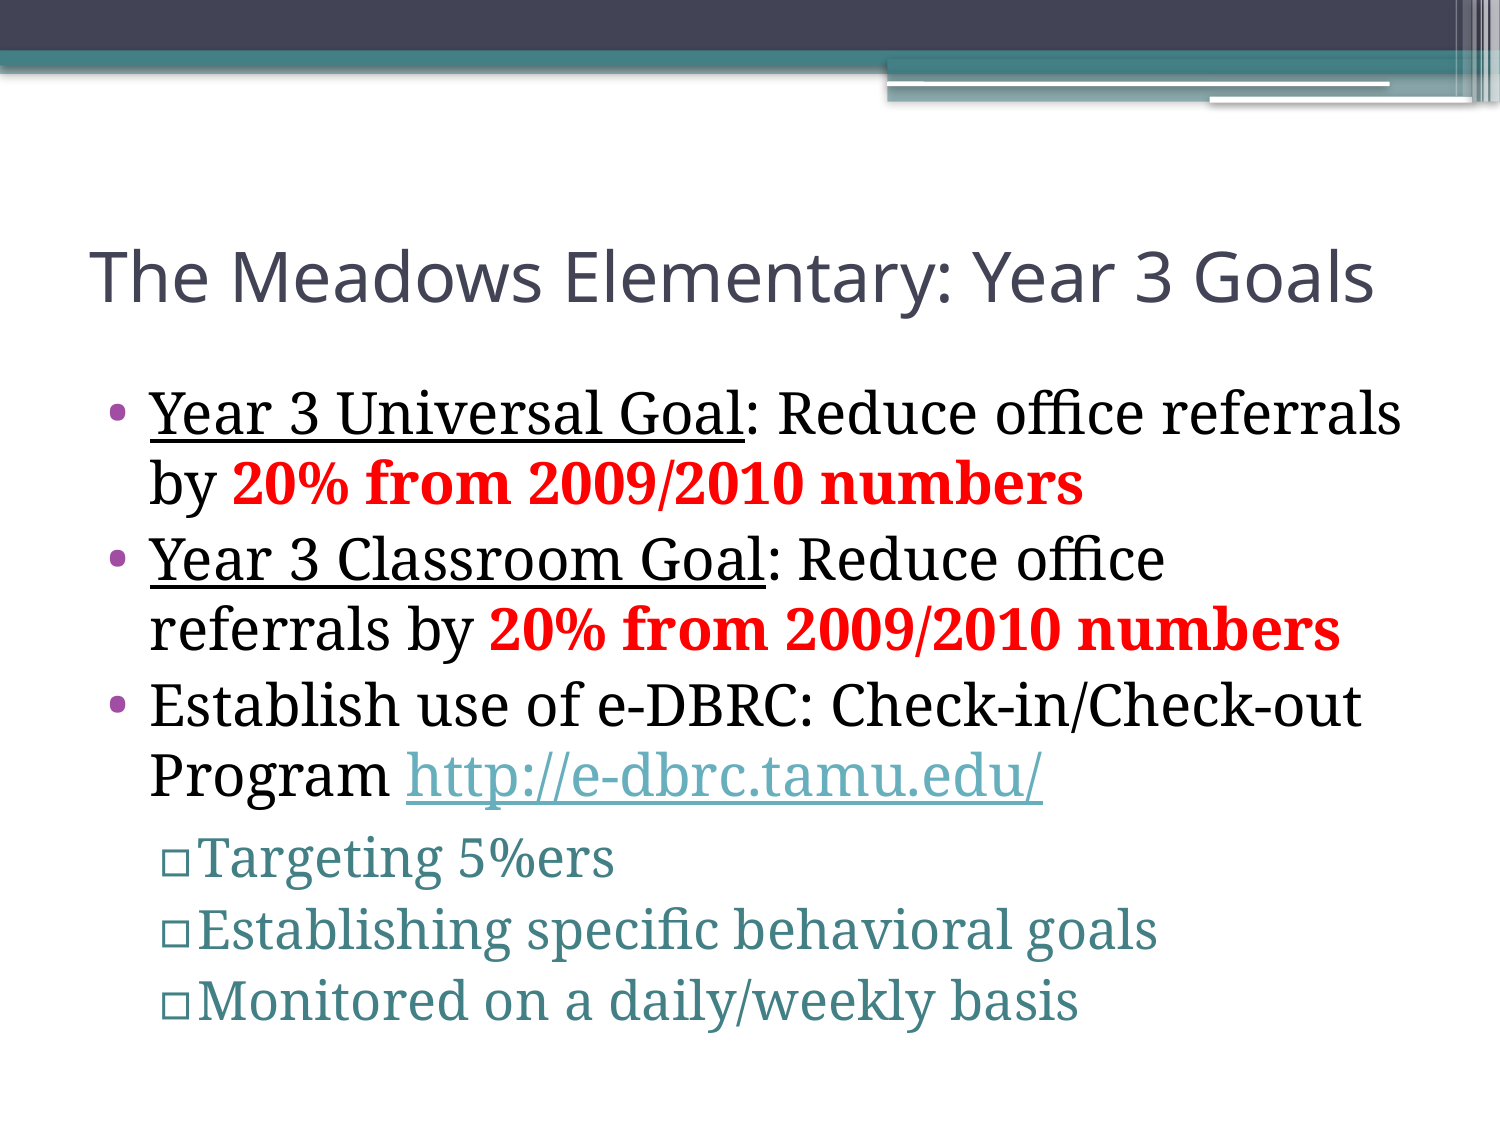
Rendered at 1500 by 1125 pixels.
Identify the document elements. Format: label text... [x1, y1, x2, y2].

title The Meadows Elementary: Year 3 Goals [75, 187, 1425, 363]
list Year 3 Universal Goal: Reduce office referrals by 20% from 2009/2010 numbers Year 3 Classroom Goal: Reduce office referrals by 20% from 2009/2010 numbers Establish use of e-DBRC: Check-in/Check-out Program http://e-dbrc.tamu.edu/ Targeting 5%ers Establishing specific behavioral goals Monitored on a daily/weekly basis [75, 368, 1425, 1079]
